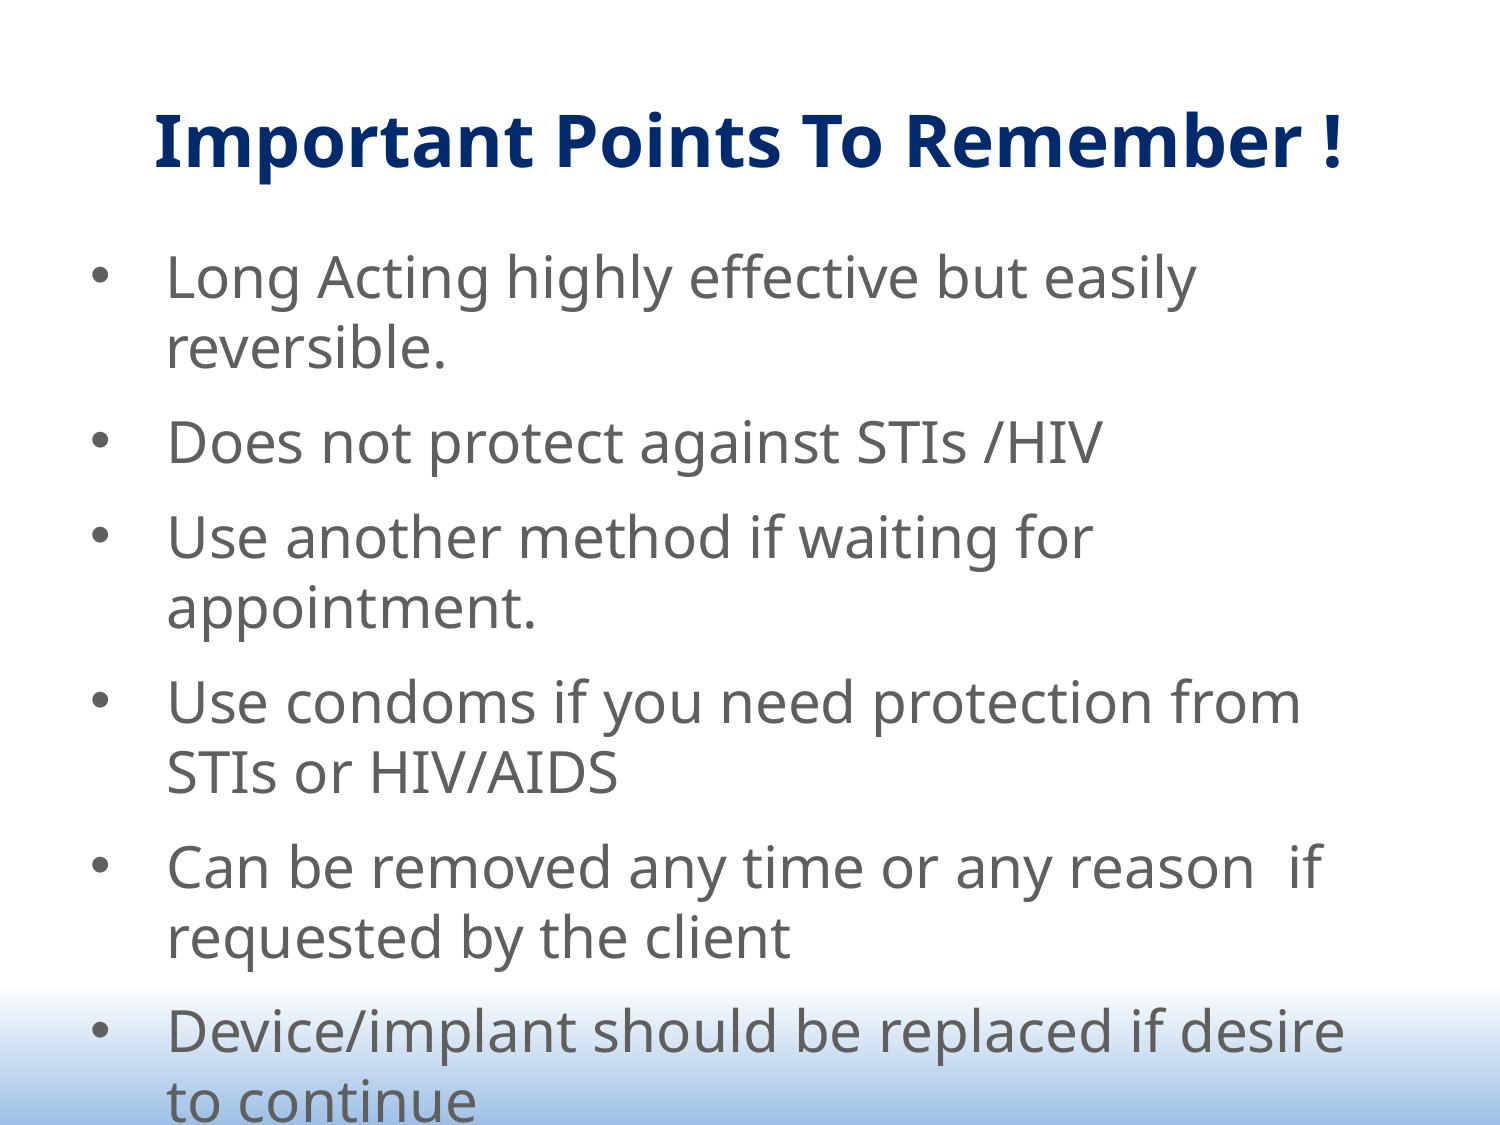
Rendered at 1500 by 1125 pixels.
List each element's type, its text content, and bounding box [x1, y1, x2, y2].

list Long Acting highly effective but easily reversible. Does not protect against STIs /HIV Use another method if waiting for appointment. Use condoms if you need protection from STIs or HIV/AIDS Can be removed any time or any reason if requested by the client Device/implant should be replaced if desire to continue [75, 232, 1425, 975]
title Important Points To Remember ! [75, 45, 1425, 232]
